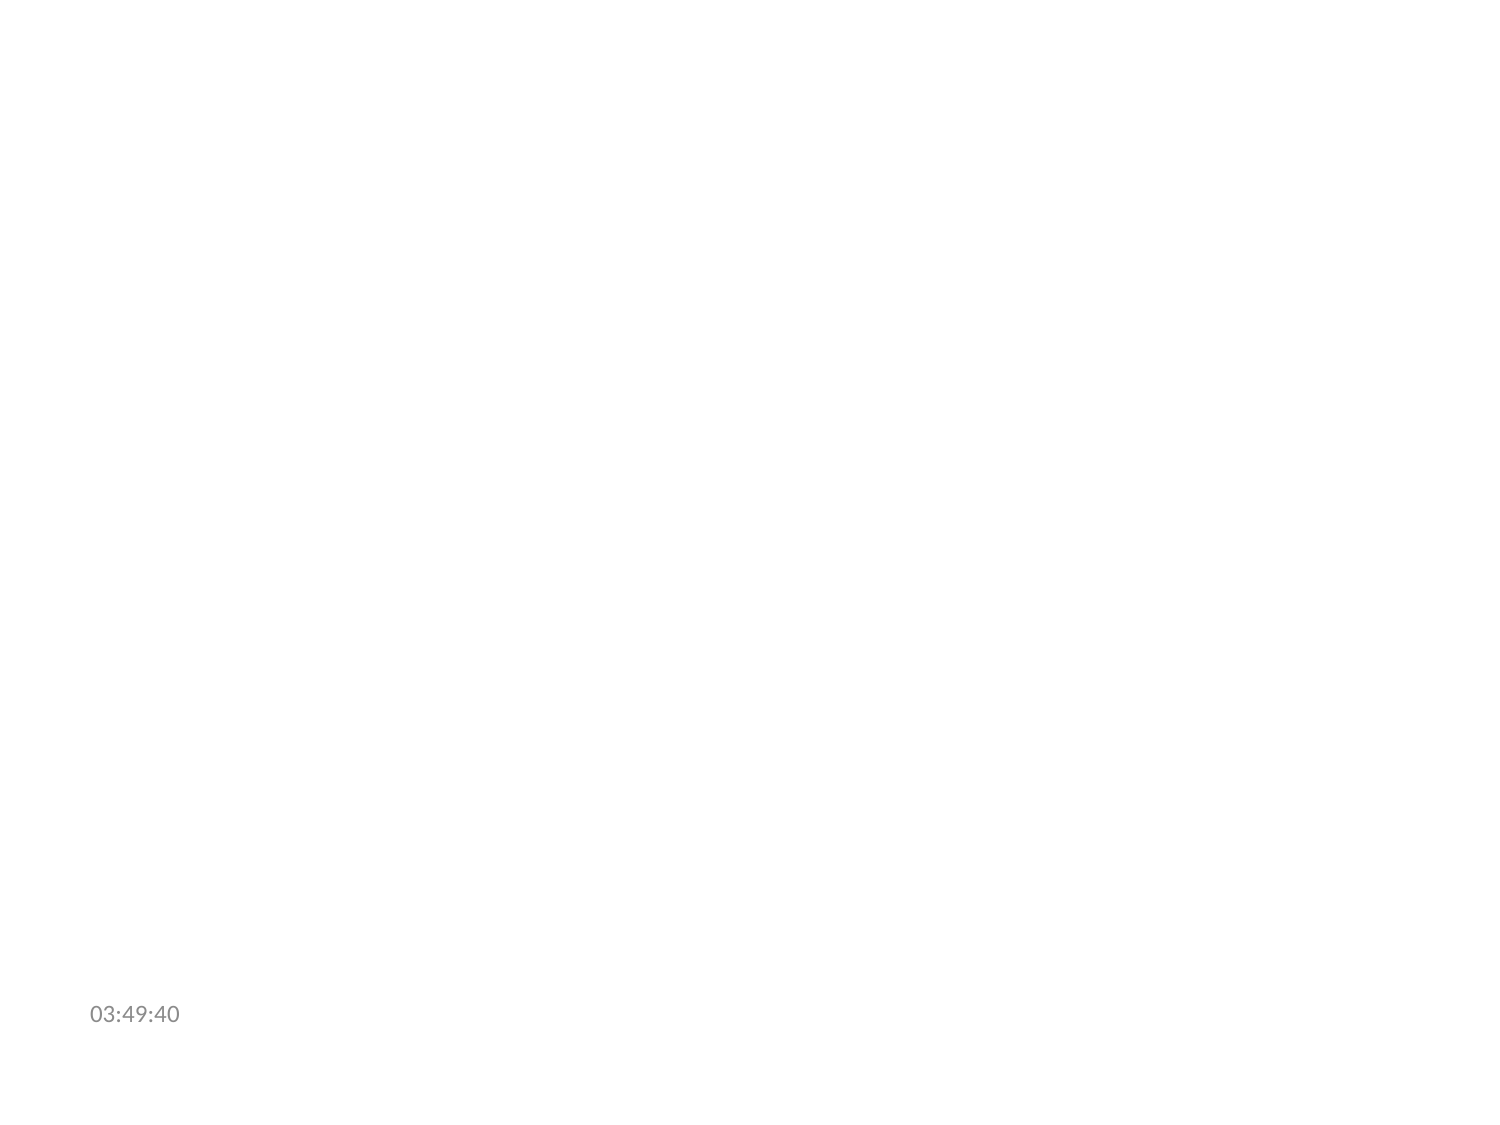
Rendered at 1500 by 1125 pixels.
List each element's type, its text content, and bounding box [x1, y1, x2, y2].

text_box 15:35:09 [75, 982, 425, 1043]
